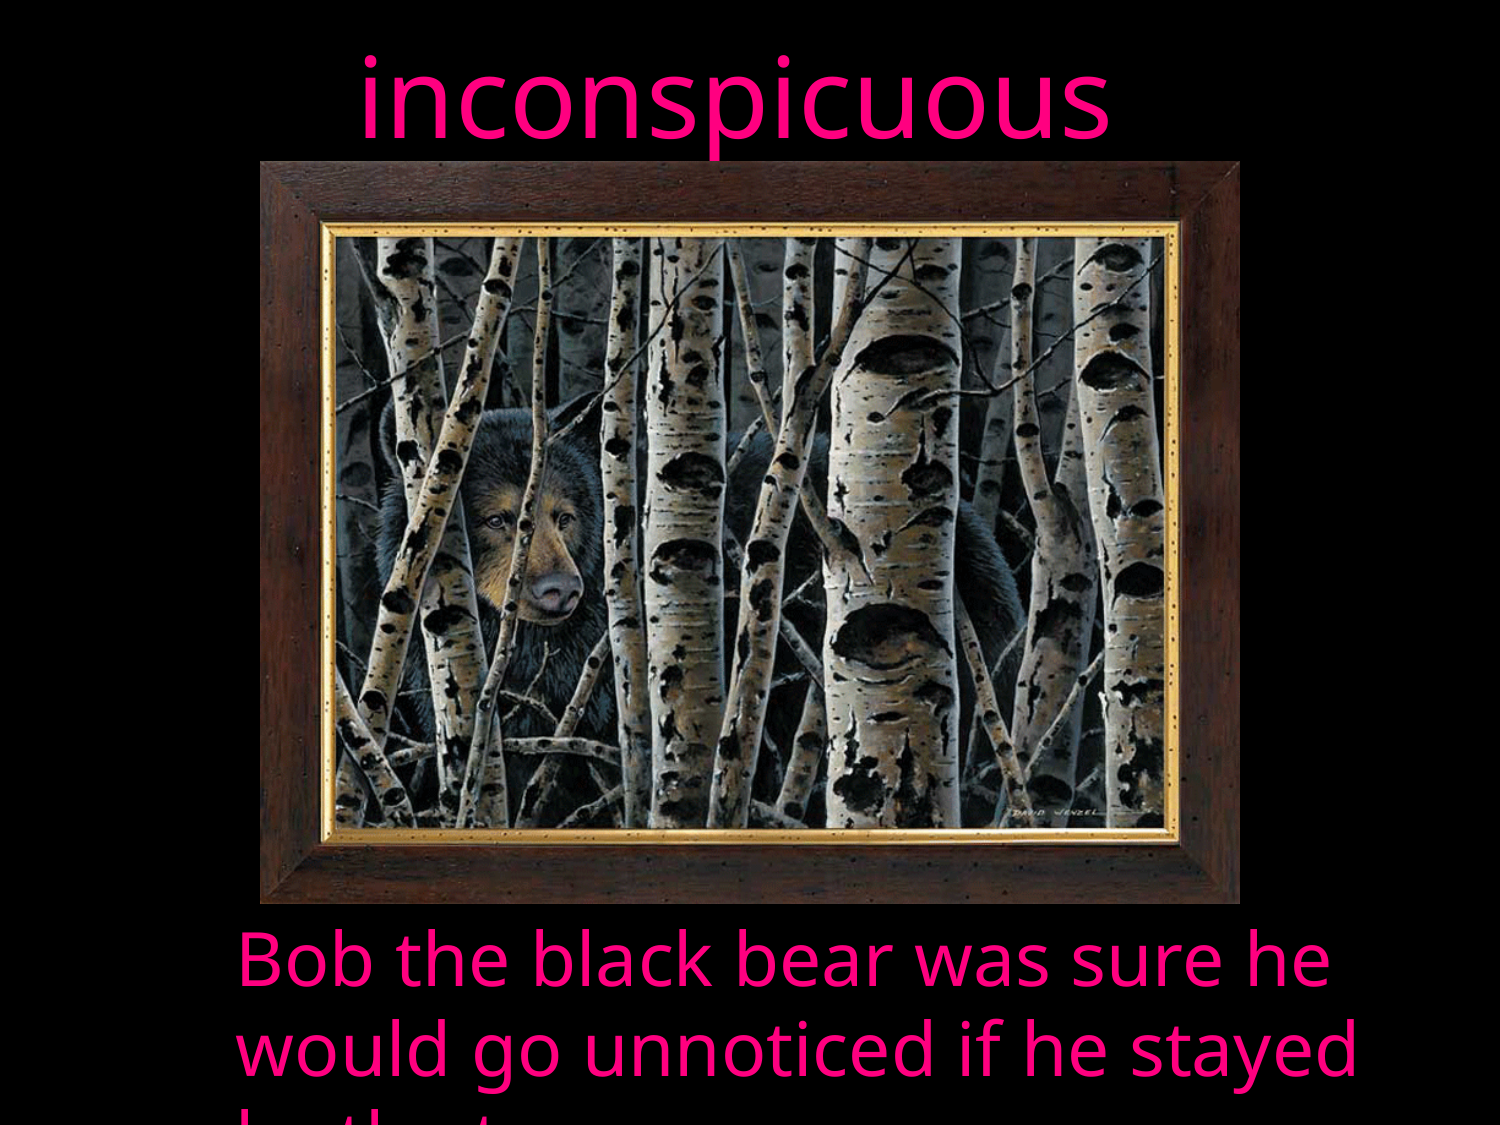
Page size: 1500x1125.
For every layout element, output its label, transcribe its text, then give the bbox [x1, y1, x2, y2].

text_box Bob the black bear was sure he would go unnoticed if he stayed by the trees. [221, 912, 1393, 1125]
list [74, 161, 1426, 905]
title inconspicuous [75, 0, 1425, 160]
